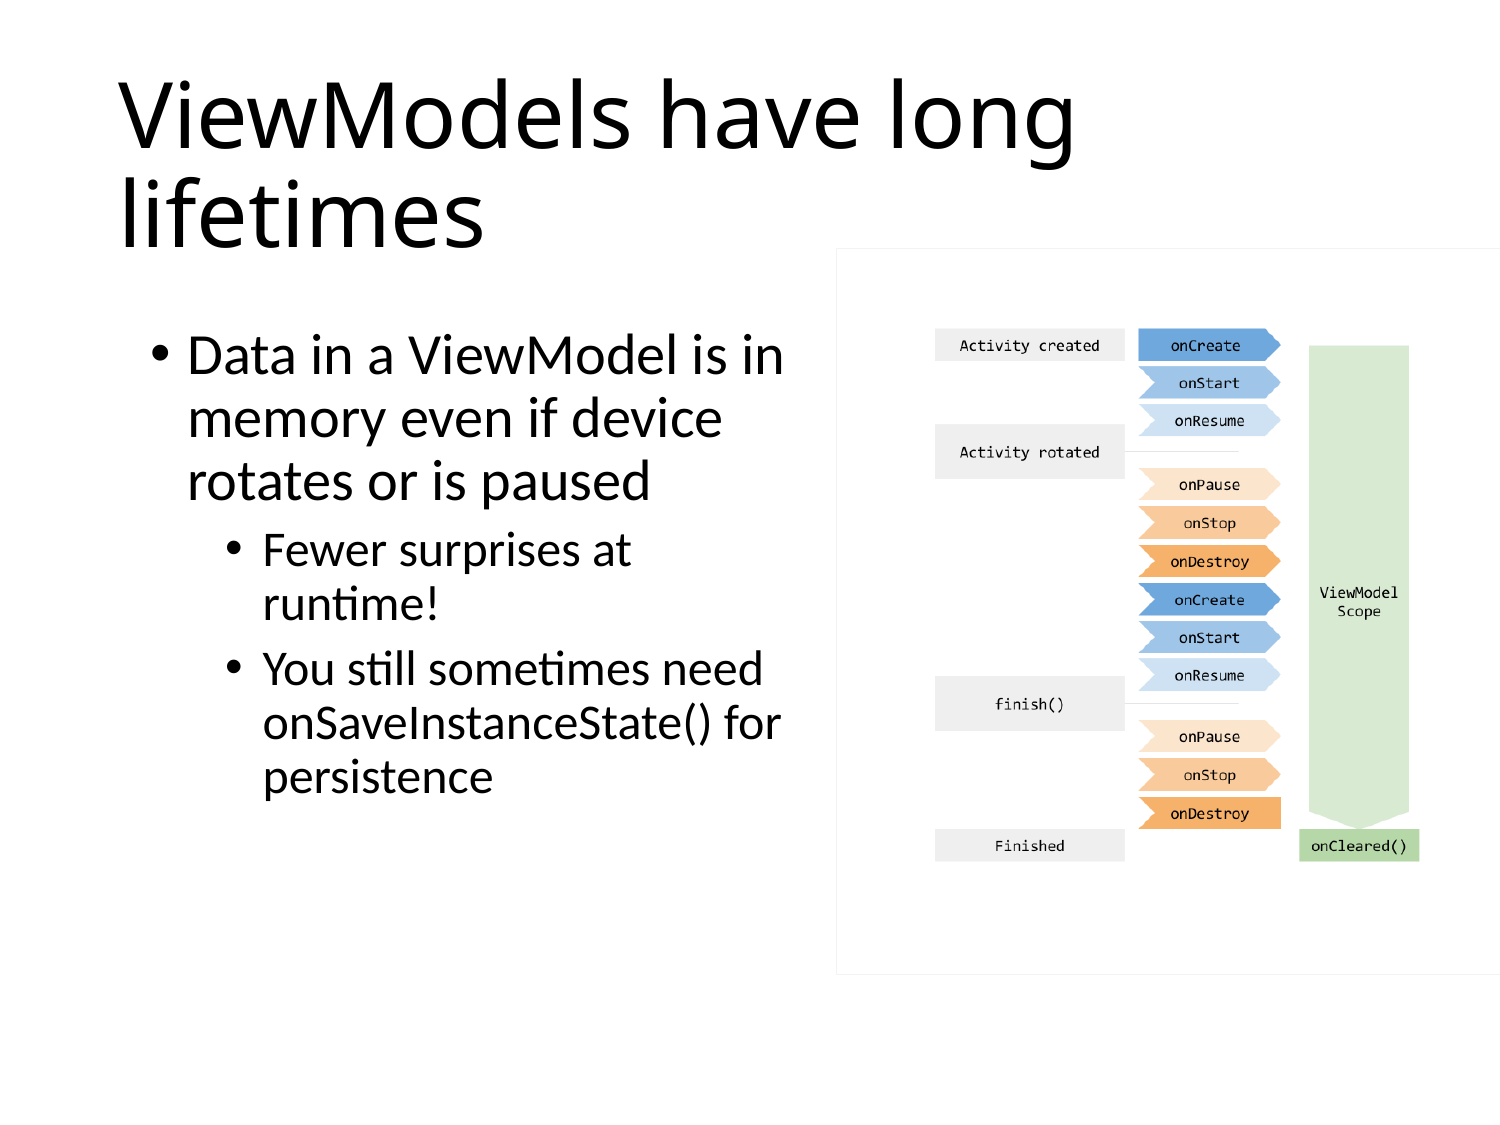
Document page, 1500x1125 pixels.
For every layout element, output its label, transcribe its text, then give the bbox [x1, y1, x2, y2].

list Data in a ViewModel is in memory even if device rotates or is paused Fewer surprises at runtime! You still sometimes need onSaveInstanceState() for persistence [135, 316, 697, 863]
picture [697, 194, 1500, 1014]
title ViewModels have long lifetimes [103, 59, 1397, 278]
